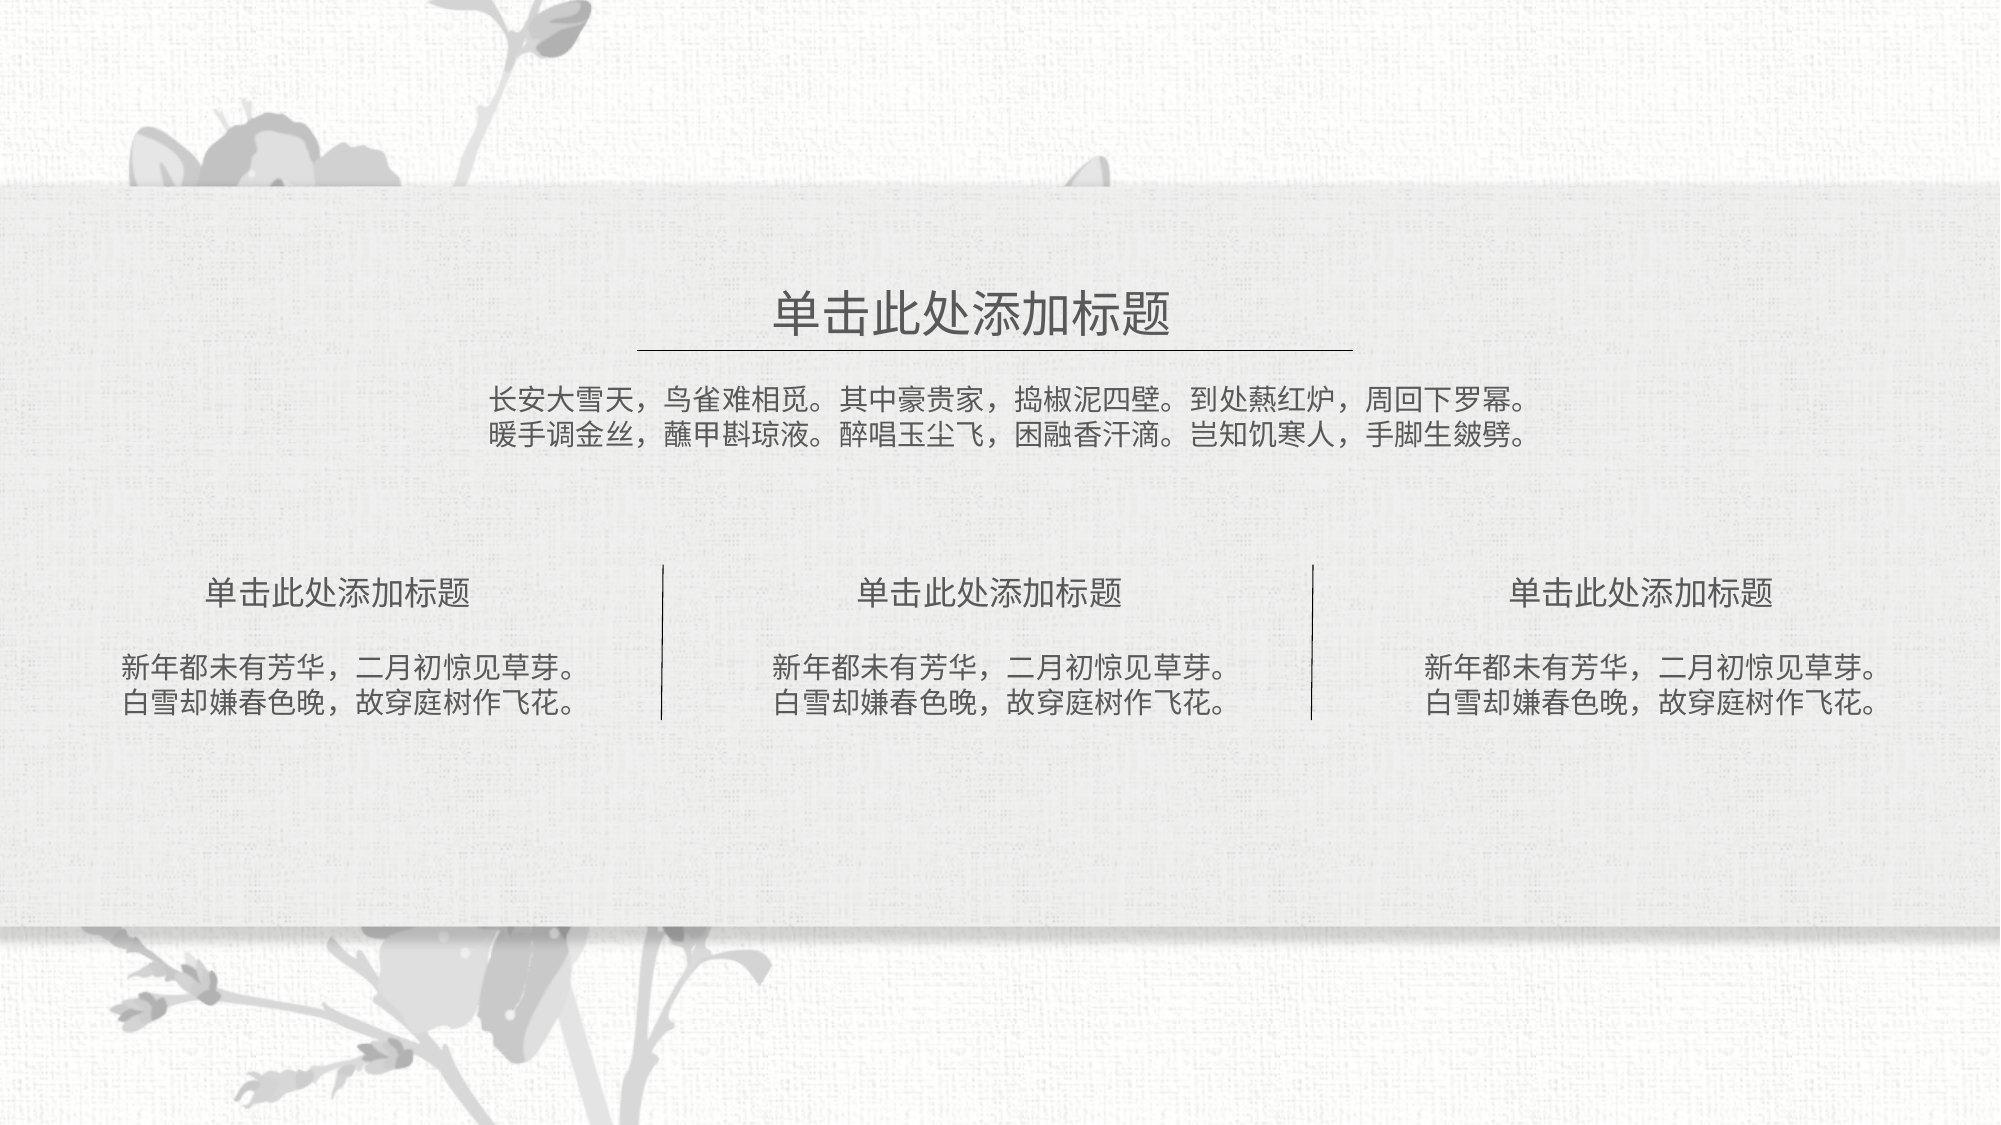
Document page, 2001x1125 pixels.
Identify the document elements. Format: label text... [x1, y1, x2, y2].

text_box 新年都未有芳华，二月初惊见草芽。 白雪却嫌春色晚，故穿庭树作飞花。 [1409, 642, 1908, 727]
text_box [624, 0, 1364, 1125]
picture [0, 0, 624, 1125]
text_box 长安大雪天，鸟雀难相觅。其中豪贵家，捣椒泥四壁。到处爇红炉，周回下罗幂。 暖手调金丝，蘸甲斟琼液。醉唱玉尘飞，困融香汗滴。岂知饥寒人，手脚生皴劈。 [1364, 374, 1578, 459]
text_box 单击此处添加标题 [1493, 564, 1893, 620]
